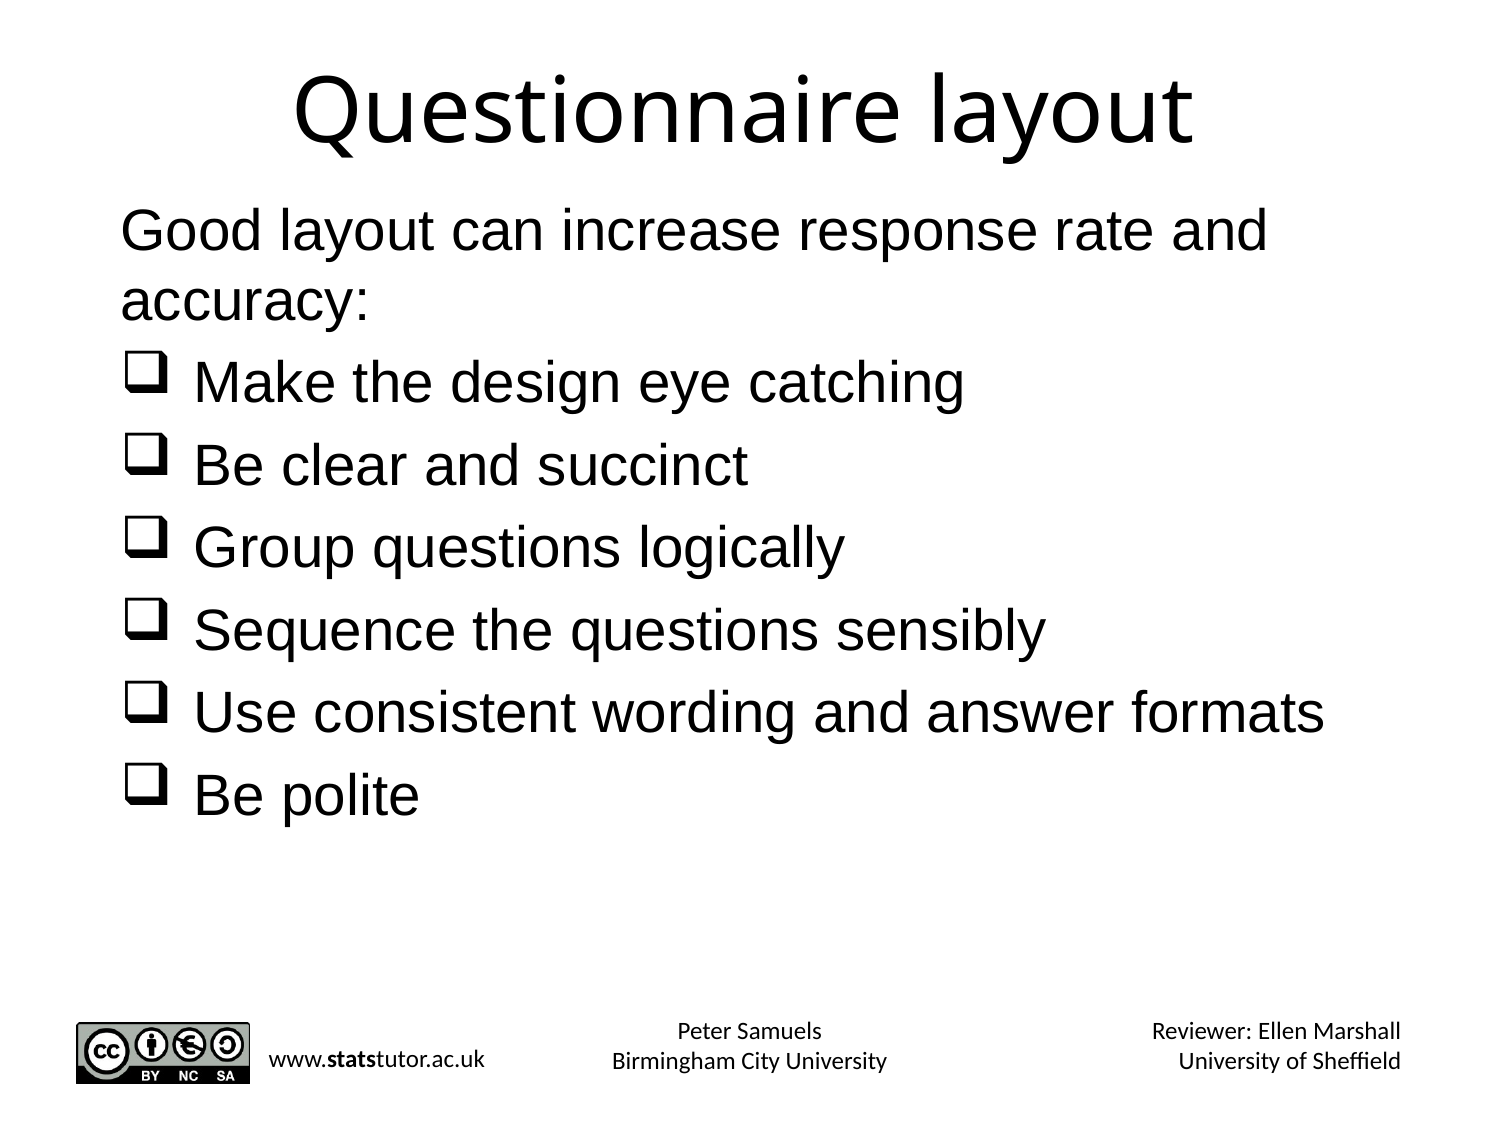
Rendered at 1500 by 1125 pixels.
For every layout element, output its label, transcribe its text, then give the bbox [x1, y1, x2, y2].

text_box Peter Samuels Birmingham City University [549, 1007, 951, 1083]
text_box www.statstutor.ac.uk [254, 1035, 526, 1080]
list Good layout can increase response rate and accuracy: Make the design eye catching Be clear and succinct Group questions logically Sequence the questions sensibly Use consistent wording and answer formats Be polite [105, 184, 1381, 933]
picture [76, 1022, 251, 1084]
text_box Reviewer: Ellen Marshall University of Sheffield [1038, 1007, 1417, 1083]
title Questionnaire layout [105, 42, 1381, 169]
